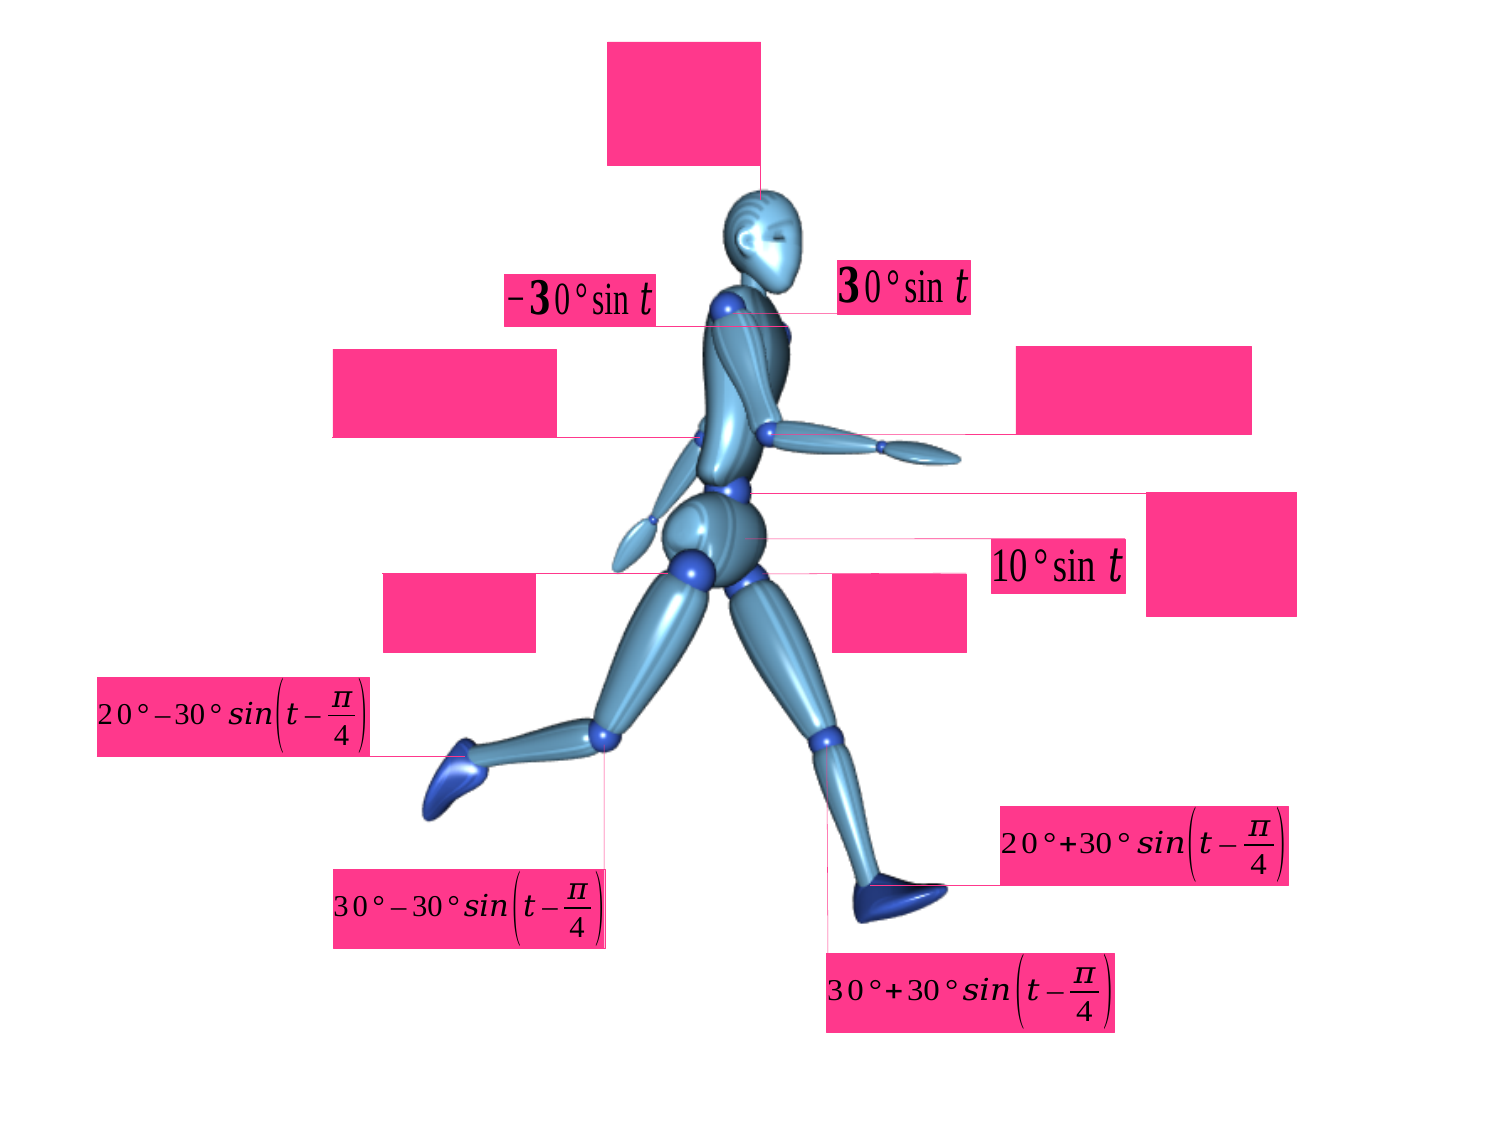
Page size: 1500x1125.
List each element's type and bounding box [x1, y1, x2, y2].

text_box [749, 491, 1297, 617]
text_box [770, 345, 1252, 435]
text_box [732, 260, 971, 315]
text_box [331, 348, 701, 438]
text_box [607, 41, 761, 201]
text_box [96, 676, 465, 756]
picture [387, 164, 993, 961]
text_box [826, 744, 1115, 1033]
text_box [504, 274, 788, 327]
text_box [1118, 805, 1289, 886]
text_box [382, 572, 669, 653]
text_box [333, 744, 605, 949]
text_box [762, 625, 967, 653]
